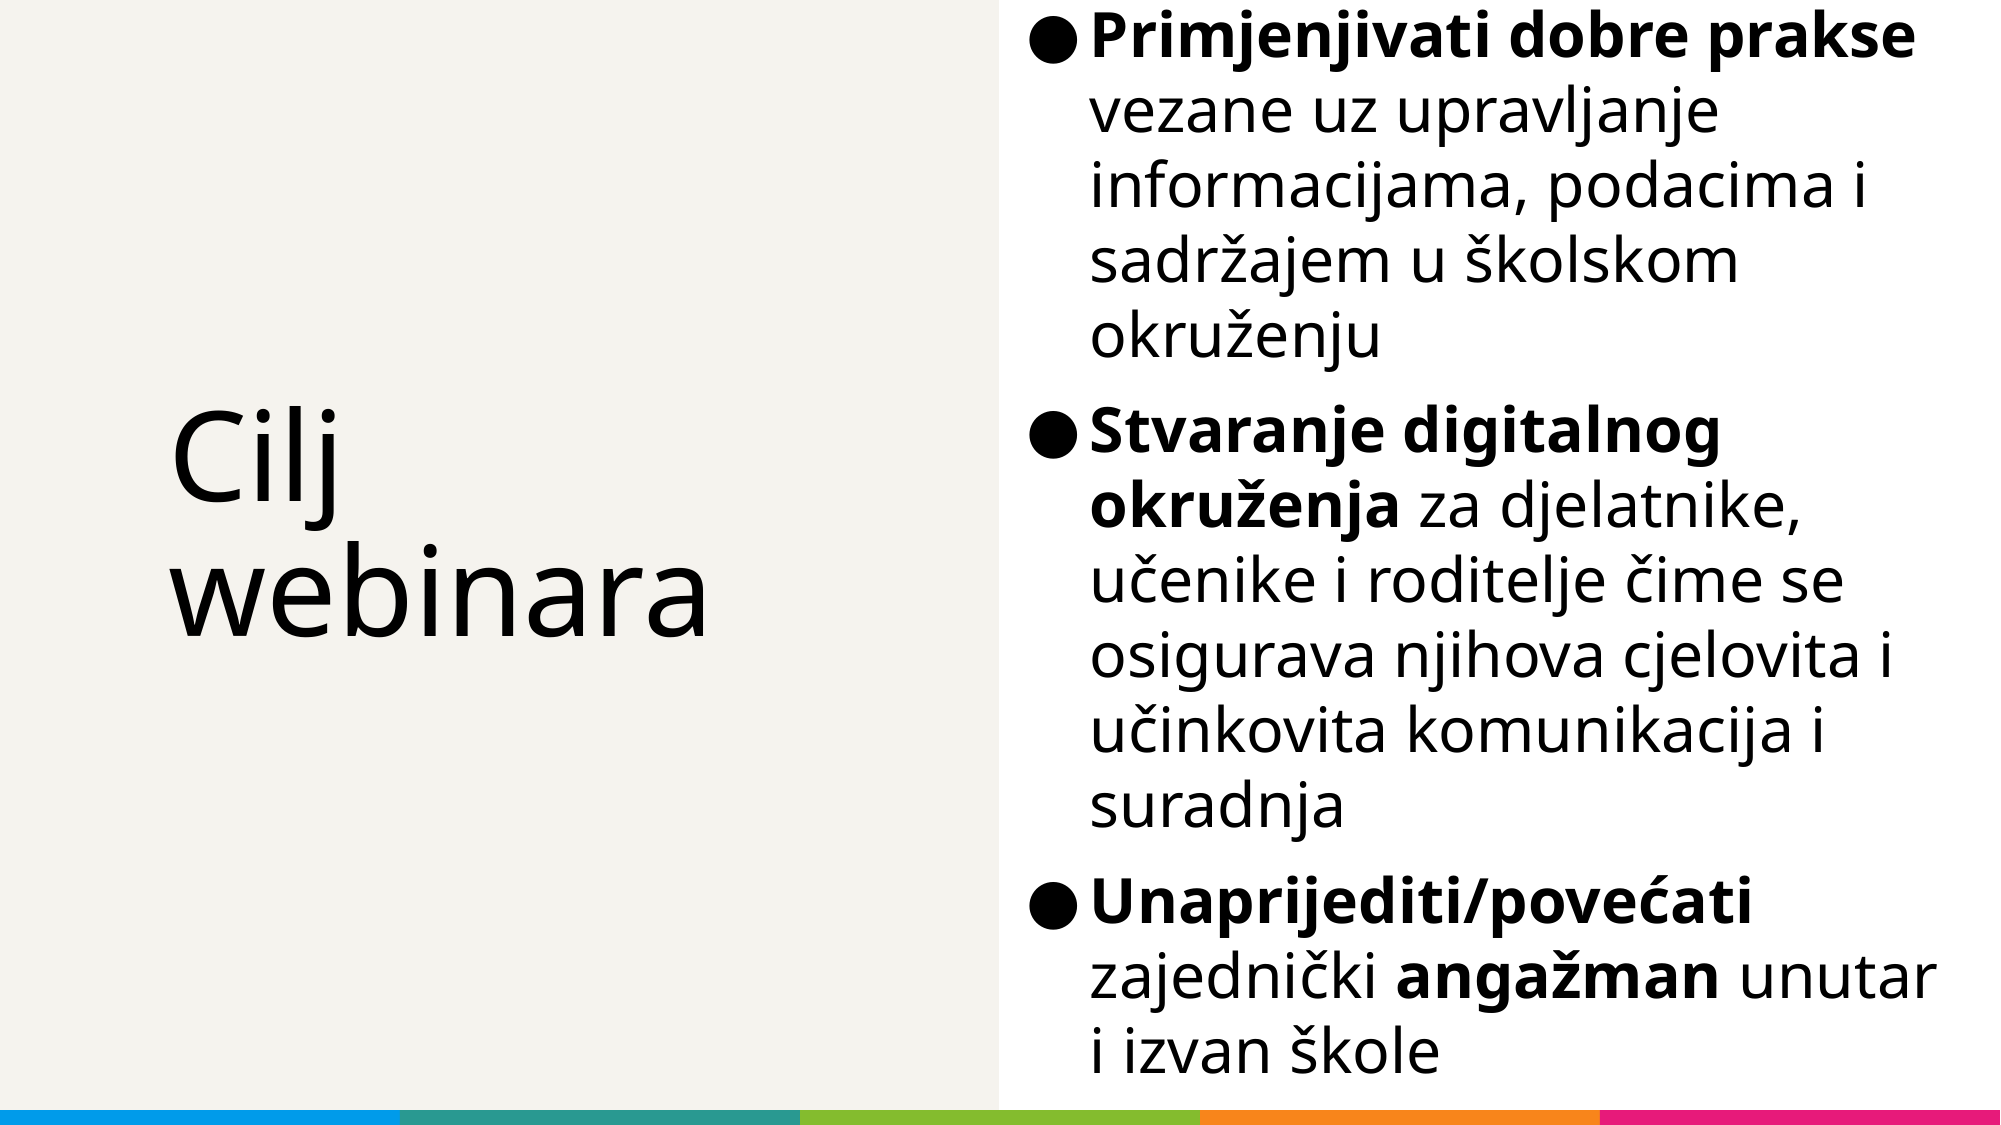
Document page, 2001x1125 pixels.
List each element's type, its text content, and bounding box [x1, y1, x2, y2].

title Cilj webinara [153, 408, 799, 672]
list Primjenjivati dobre prakse vezane uz upravljanje informacijama, podacima i sadržajem u školskom okruženju Stvaranje digitalnog okruženja za djelatnike, učenike i roditelje čime se osigurava njihova cjelovita i učinkovita komunikacija i suradnja Unaprijediti/povećati zajednički angažman unutar i izvan škole [999, 0, 1966, 1125]
